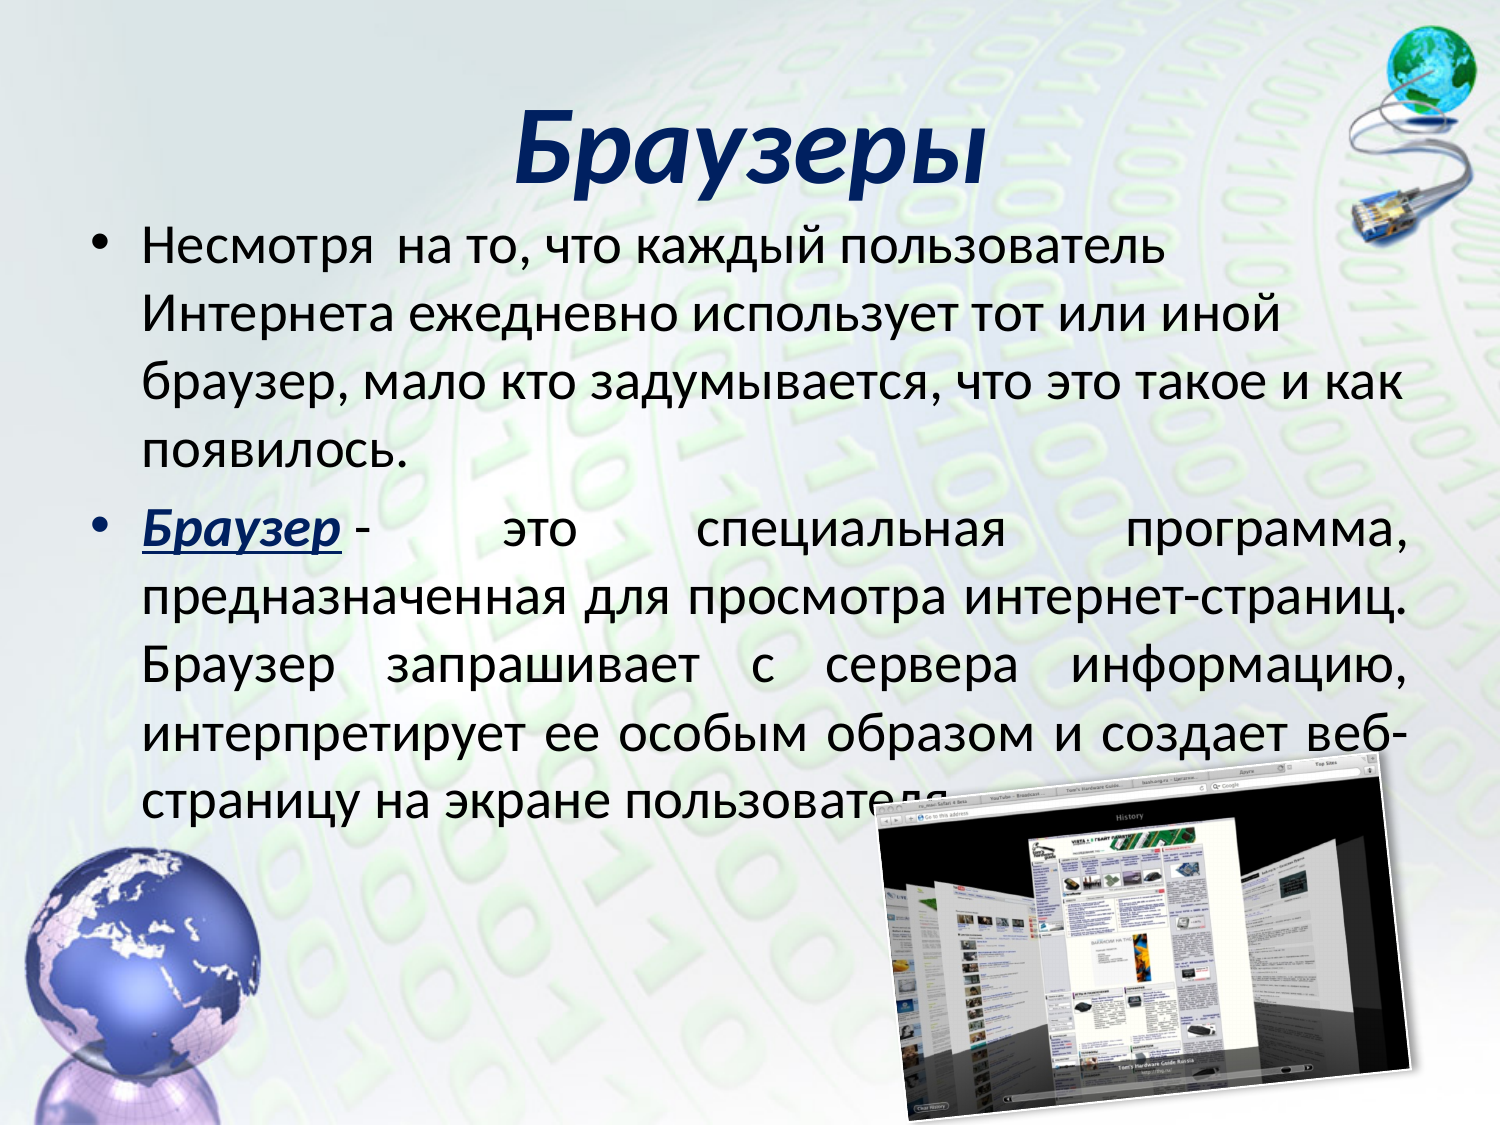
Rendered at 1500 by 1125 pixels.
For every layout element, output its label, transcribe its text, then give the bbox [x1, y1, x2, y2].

list Несмотря на то, что каждый пользователь Интернета ежедневно использует тот или иной браузер, мало кто задумывается, что это такое и как появилось. Браузер - это специальная программа, предназначенная для просмотра интернет-страниц. Браузер запрашивает с сервера информацию, интерпретирует ее особым образом и создает веб-страницу на экране пользователя. [75, 199, 1425, 839]
title Браузеры [75, 45, 1425, 199]
picture [0, 0, 1500, 1125]
